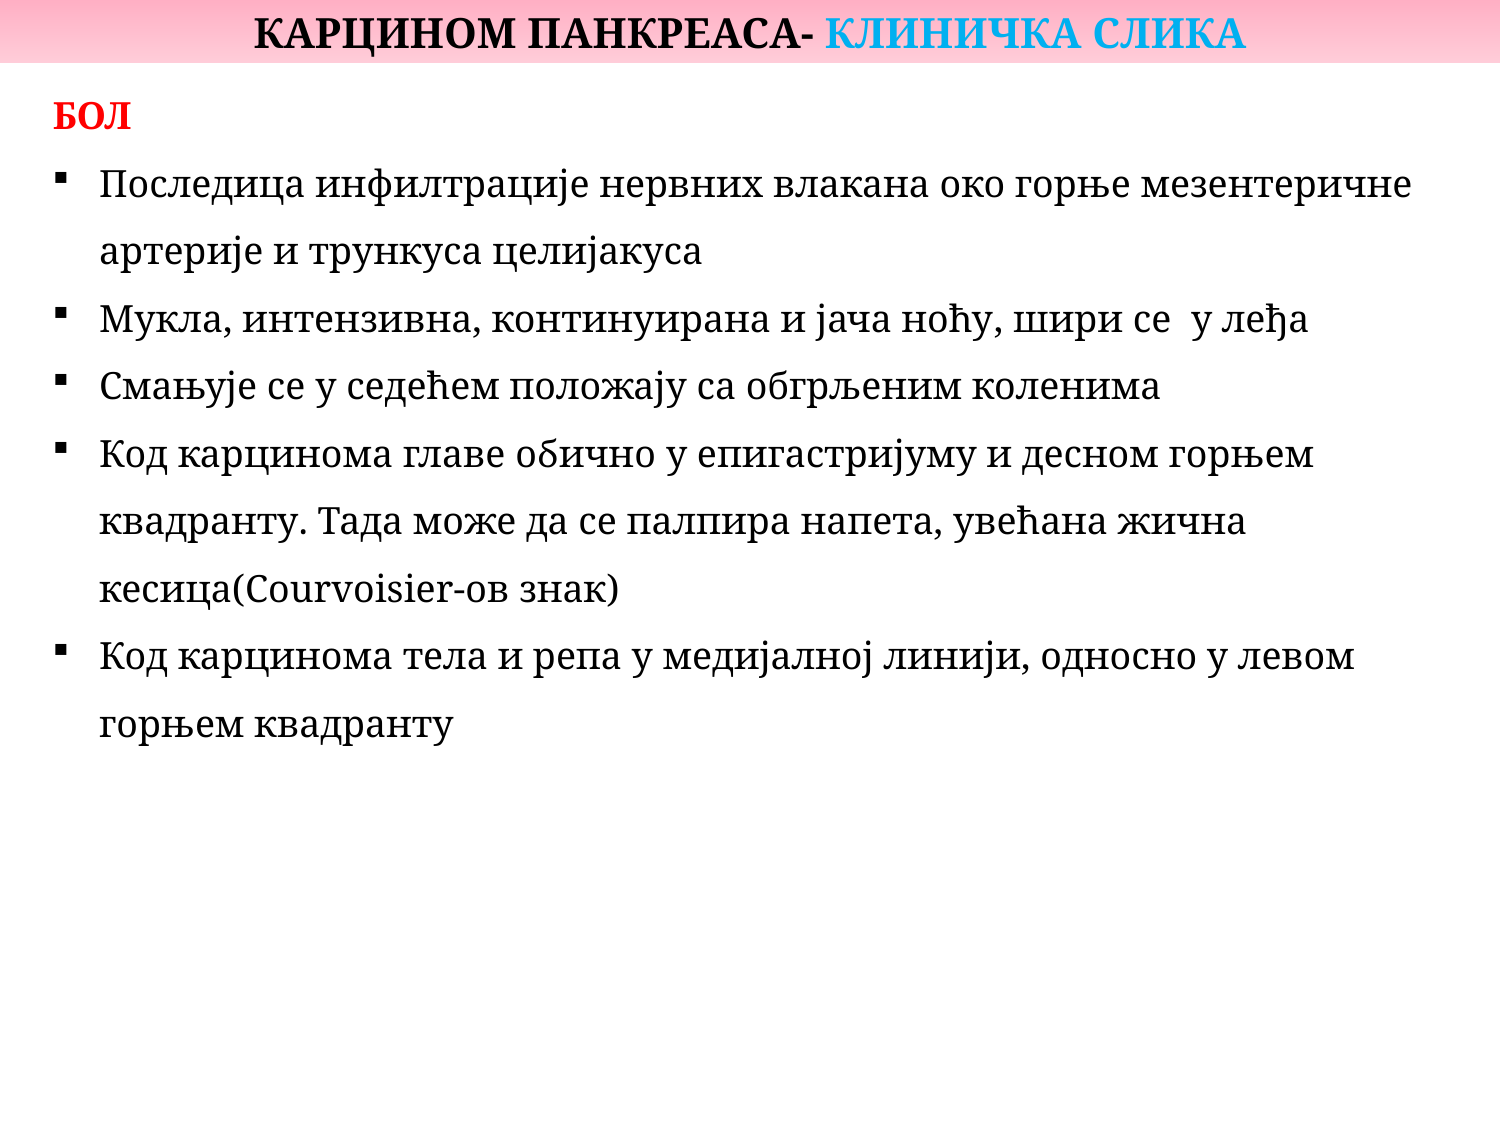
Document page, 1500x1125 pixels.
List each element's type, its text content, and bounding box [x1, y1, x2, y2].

text_box БОЛ Последица инфилтрације нервних влакана око горње мезентеричне артерије и трункуса целијакуса Мукла, интензивна, континуирана и јача ноћу, шири се у леђа Смањује се у седећем положају са обгрљеним коленима Код карцинома главе обично у епигастријуму и десном горњем квадранту. Тада може да се палпира напета, увећана жична кесица(Courvoisier-ов знак) Код карцинома тела и репа у медијалној линији, односно у левом горњем квадранту [37, 63, 1438, 820]
text_box КАРЦИНОМ ПАНКРЕАСА- КЛИНИЧКА СЛИКА [0, 0, 1500, 63]
